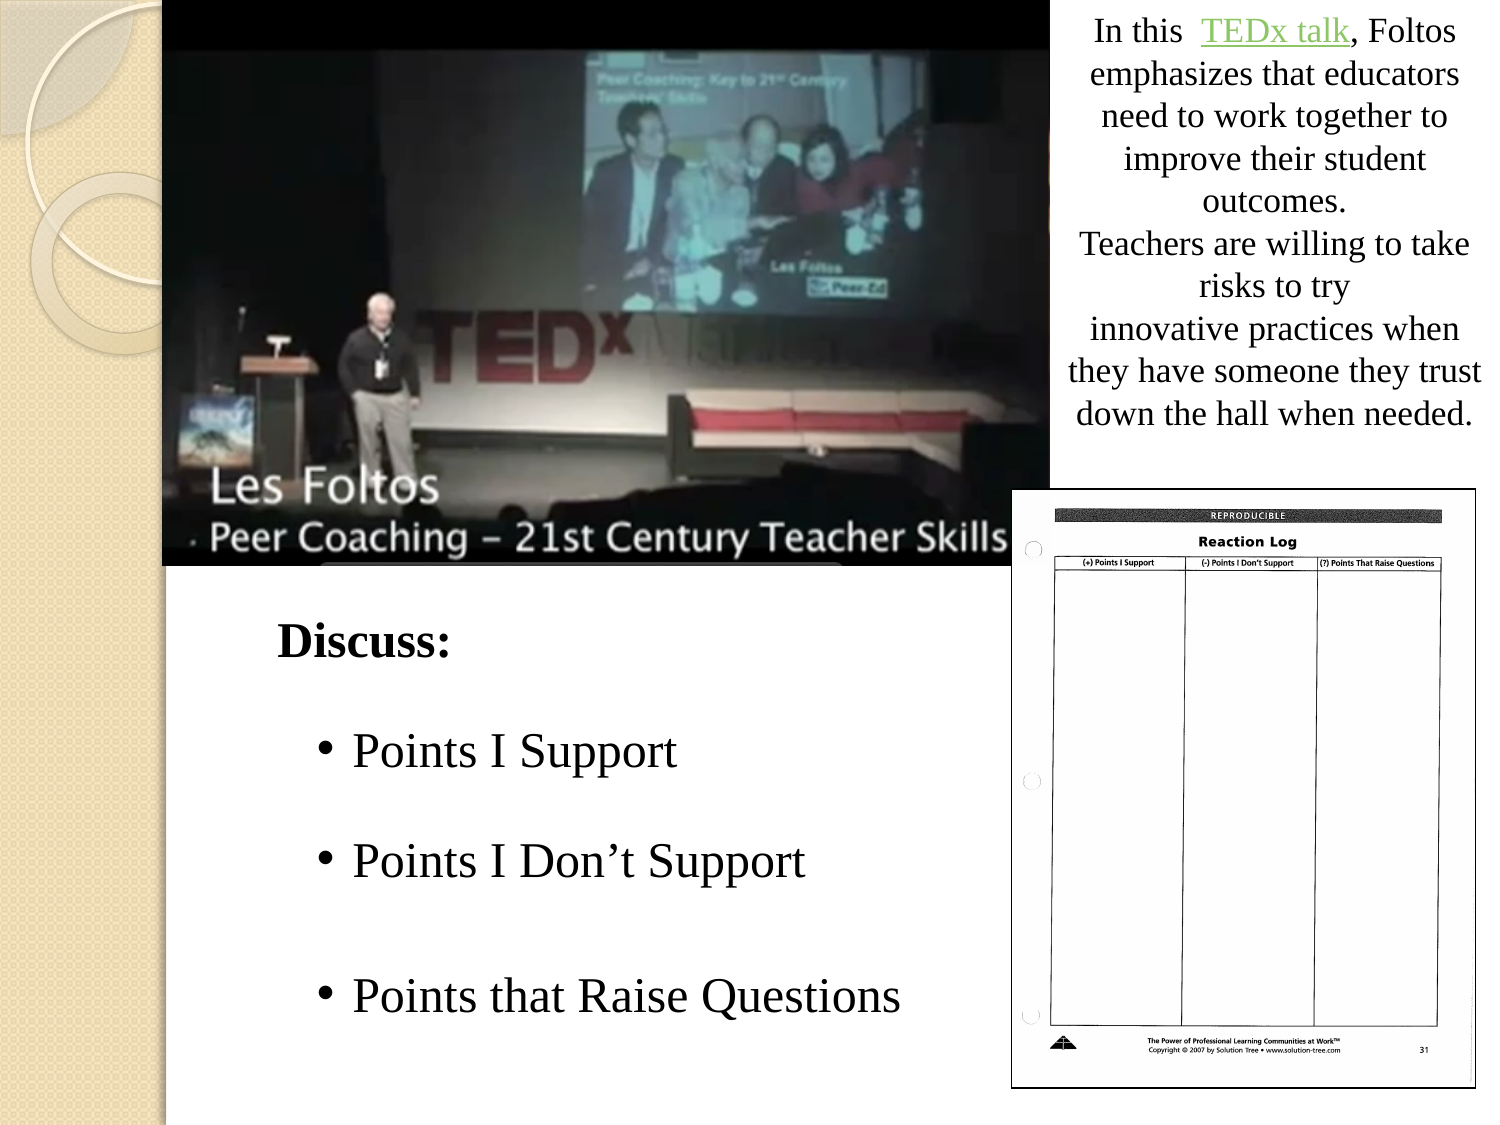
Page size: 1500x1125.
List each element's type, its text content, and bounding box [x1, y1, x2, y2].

text_box In this TEDx talk, Foltos emphasizes that educators need to work together to improve their student outcomes. Teachers are willing to take risks to try innovative practices when they have someone they trust down the hall when needed. [1055, 0, 1500, 500]
picture [162, 0, 1476, 1088]
text_box Discuss: Points I Support Points I Don’t Support Points that Raise Questions [262, 599, 1005, 1030]
